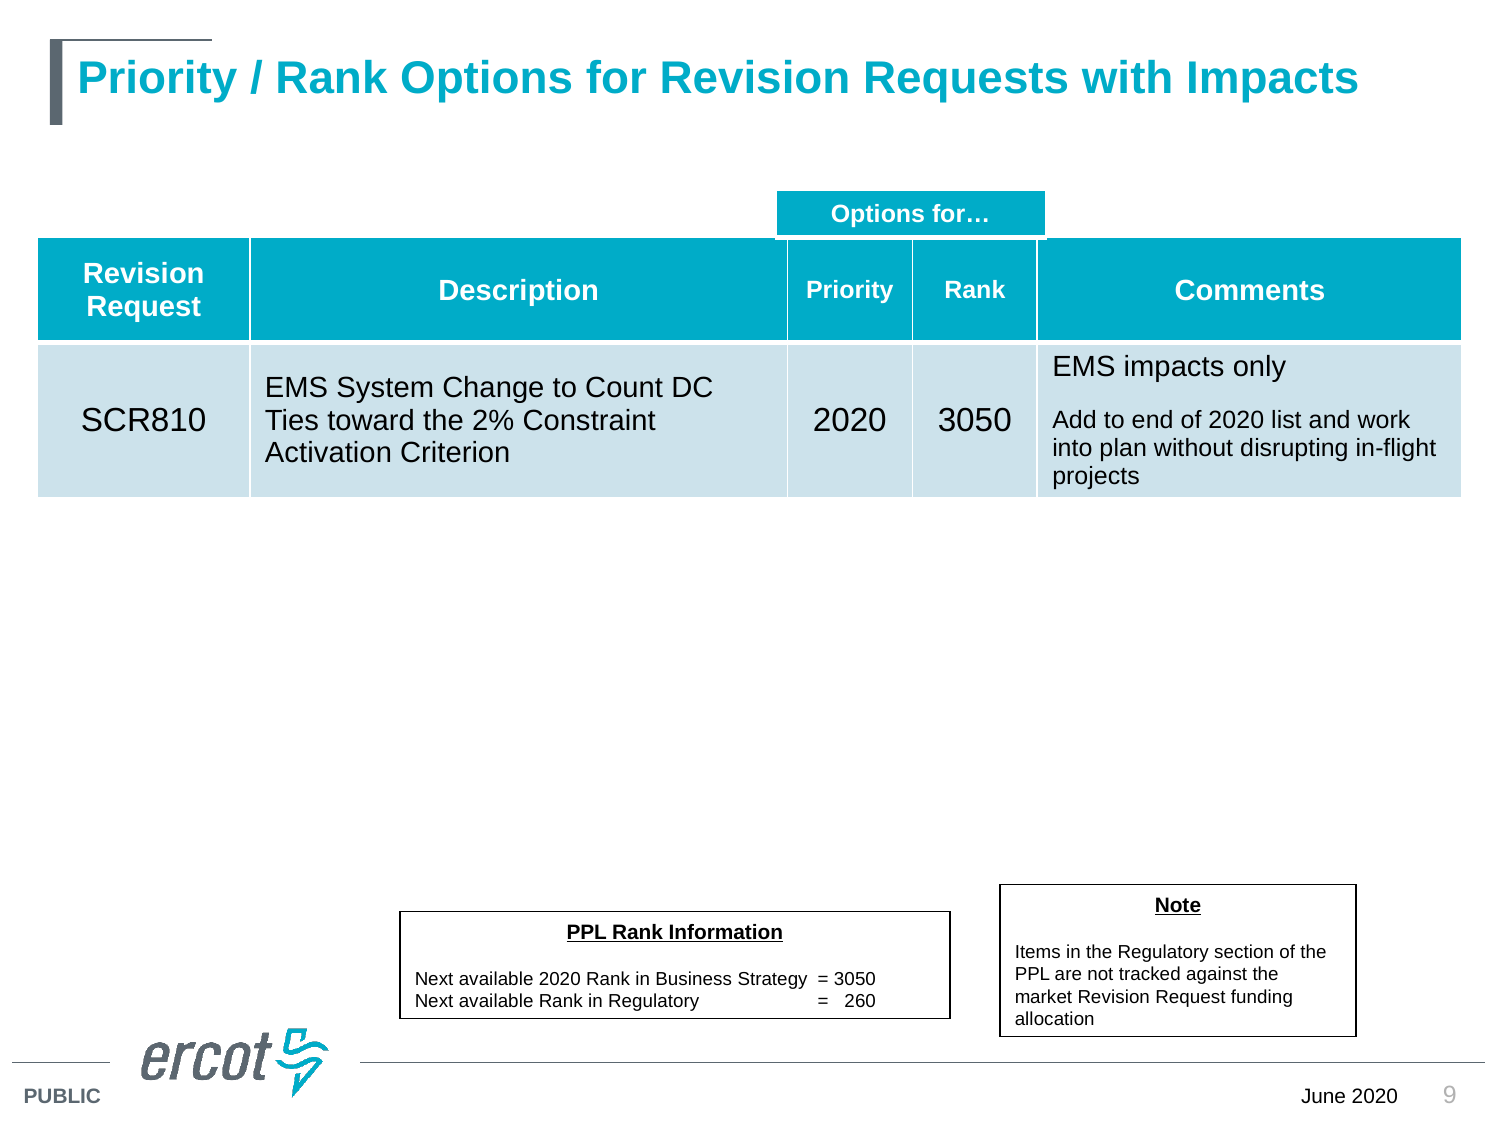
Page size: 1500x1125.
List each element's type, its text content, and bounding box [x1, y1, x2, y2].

table_header Options for… [777, 191, 1045, 235]
table_cell EMS System Change to Count DC Ties toward the 2% Constraint Activation Criterion [251, 345, 787, 497]
table_cell EMS impacts only Add to end of 2020 list and work into plan without disrupting in-flight projects [1038, 345, 1461, 497]
text_box Note Items in the Regulatory section of the PPL are not tracked against the market Revision Request funding allocation [999, 884, 1356, 1037]
table_header Description [251, 238, 787, 340]
table_header Rank [913, 240, 1036, 340]
table_header Priority [788, 240, 912, 340]
table_cell 2020 [788, 345, 912, 497]
table_cell SCR810 [38, 345, 249, 497]
table_cell 3050 [913, 345, 1036, 497]
text_box PPL Rank Information Next available 2020 Rank in Business Strategy = 3050 Next available Rank in Regulatory = 260 [399, 911, 950, 1019]
picture [137, 1024, 332, 1100]
table_header Revision Request [38, 238, 249, 340]
slide_number 9 [1412, 1076, 1488, 1112]
title Priority / Rank Options for Revision Requests with Impacts [62, 39, 1413, 125]
table_header Comments [1038, 238, 1461, 340]
